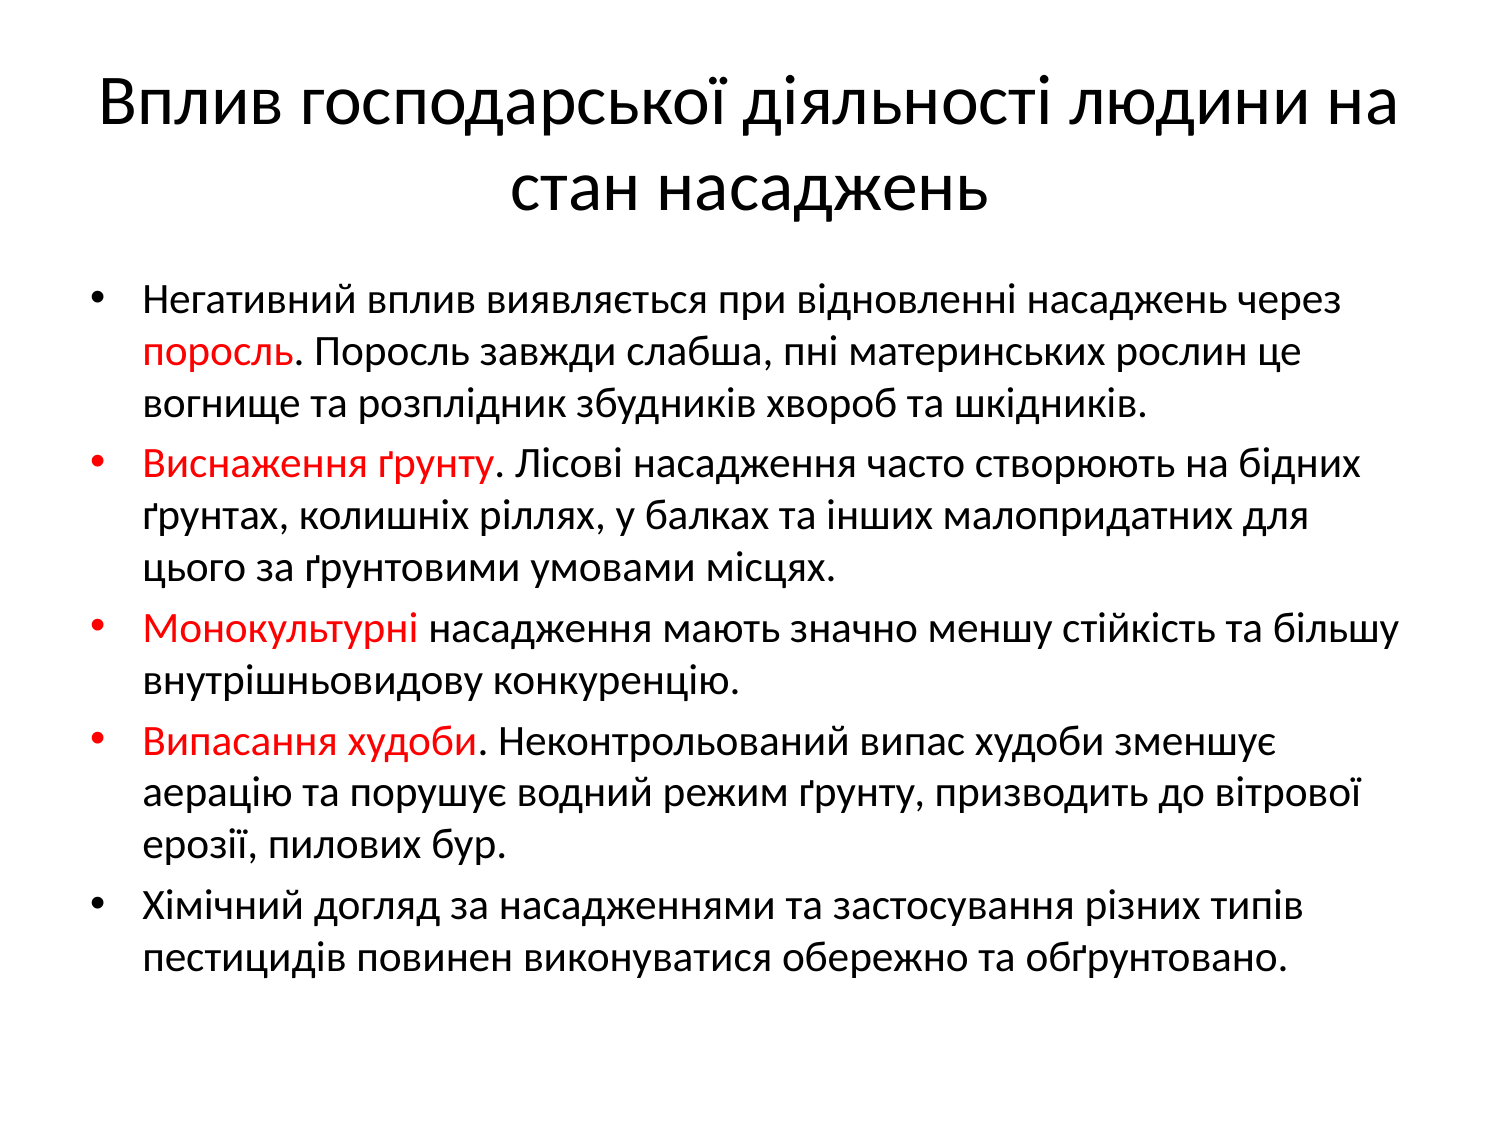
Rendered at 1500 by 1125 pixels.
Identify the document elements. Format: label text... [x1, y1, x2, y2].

title Вплив господарської діяльності людини на стан насаджень [75, 45, 1425, 233]
list Негативний вплив виявляється при відновленні насаджень через поросль. Поросль завжди слабша, пні материнських рослин це вогнище та розплідник збудників хвороб та шкідників. Виснаження ґрунту. Лісові насадження часто створюють на бідних ґрунтах, колишніх ріллях, у балках та інших малопридатних для цього за ґрунтовими умовами місцях. Монокультурні насадження мають значно меншу стійкість та більшу внутрішньовидову конкуренцію. Випасання худоби. Неконтрольований випас худоби зменшує аерацію та порушує водний режим ґрунту, призводить до вітрової ерозії, пилових бур. Хімічний догляд за насадженнями та застосування різних типів пестицидів повинен виконуватися обережно та обґрунтовано. [75, 262, 1425, 1005]
